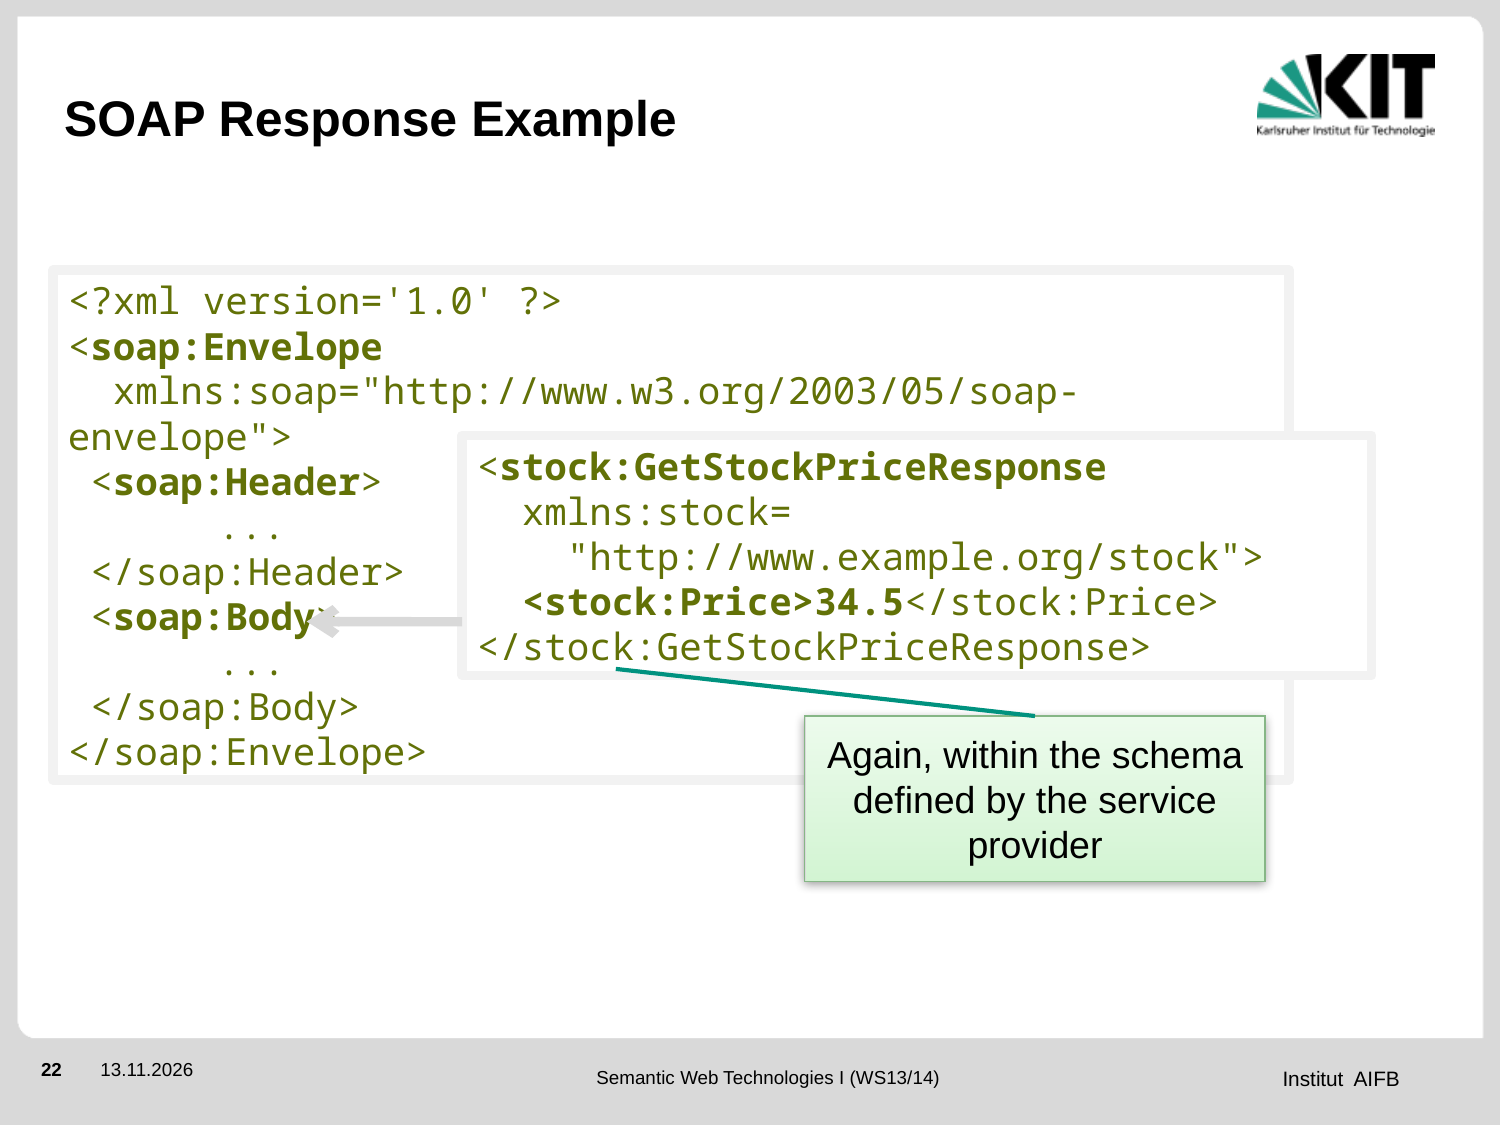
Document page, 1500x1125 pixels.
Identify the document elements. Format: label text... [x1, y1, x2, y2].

text_box <stock:GetStockPriceResponse xmlns:stock= "http://www.example.org/stock"> <stock:Price>34.5</stock:Price> </stock:GetStockPriceResponse> [462, 435, 1372, 676]
text_box <?xml version='1.0' ?> <soap:Envelope xmlns:soap="http://www.w3.org/2003/05/soap-envelope"> <soap:Header> ... </soap:Header> <soap:Body> ... </soap:Body> </soap:Envelope> [53, 270, 1289, 780]
text_box Again, within the schema defined by the service provider [804, 715, 1266, 882]
picture [0, 0, 1500, 1125]
title SOAP Response Example [64, 54, 1198, 147]
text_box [615, 668, 1036, 717]
